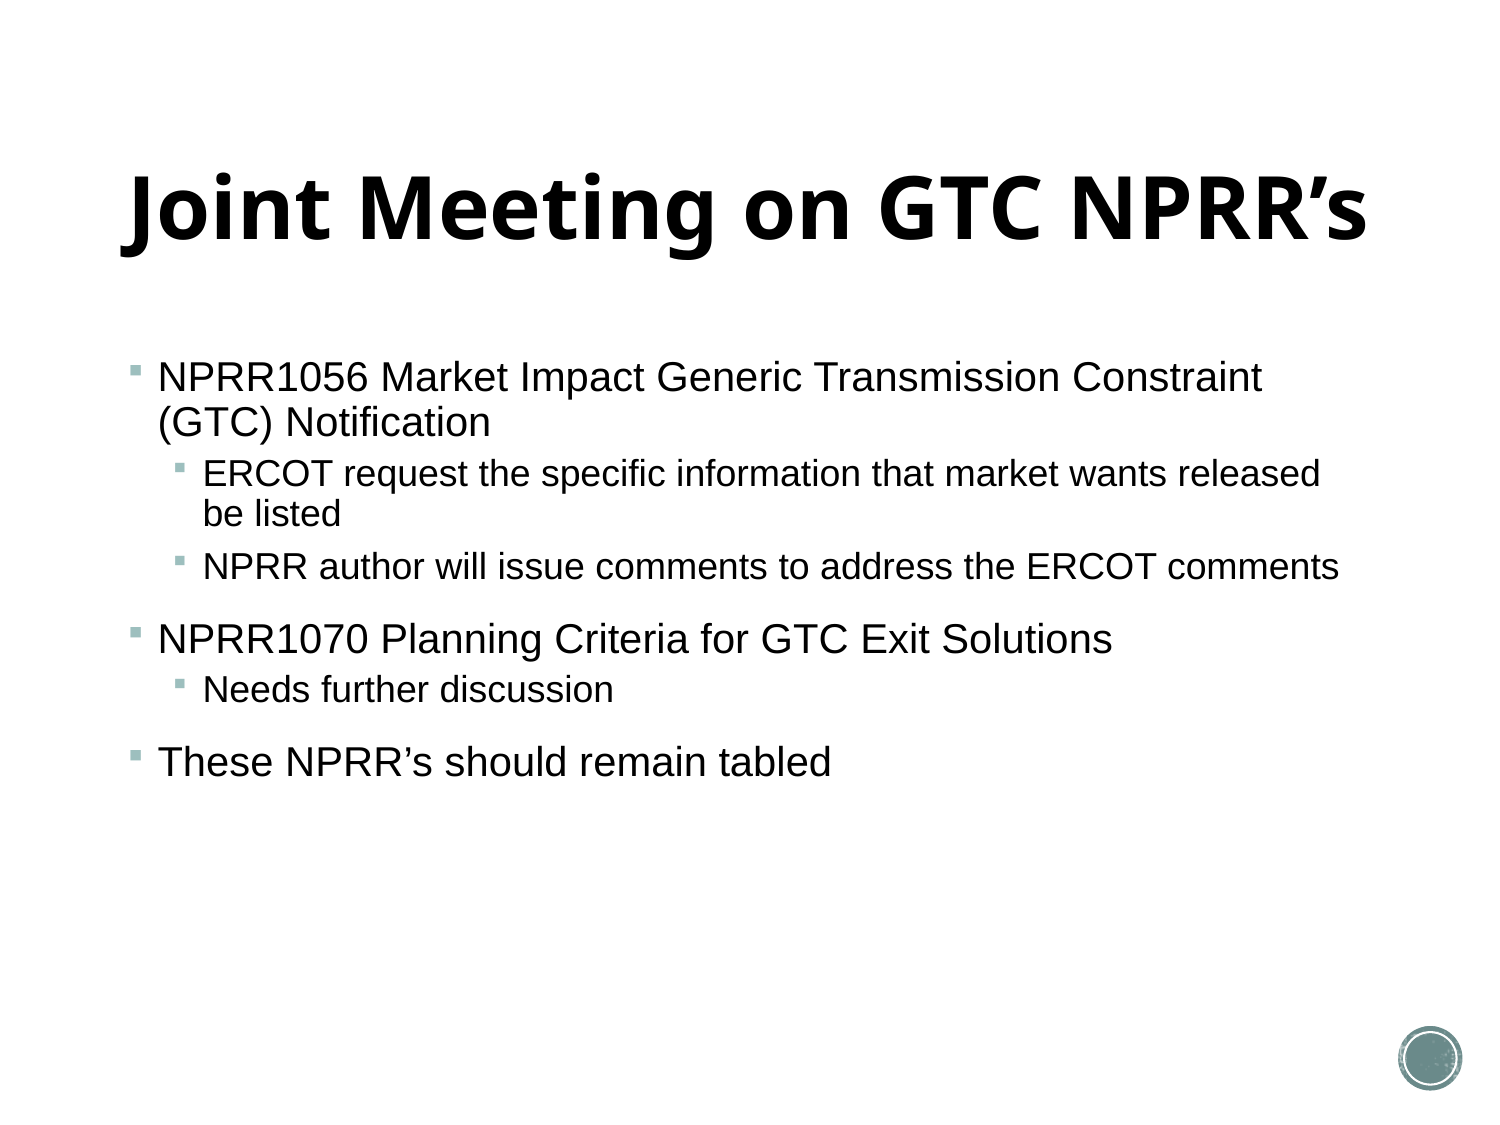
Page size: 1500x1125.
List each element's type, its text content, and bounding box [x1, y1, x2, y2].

title Joint Meeting on GTC NPRR’s [112, 79, 1388, 344]
list NPRR1056 Market Impact Generic Transmission Constraint (GTC) Notification ERCOT request the specific information that market wants released be listed NPRR author will issue comments to address the ERCOT comments NPRR1070 Planning Criteria for GTC Exit Solutions Needs further discussion These NPRR’s should remain tabled [112, 348, 1388, 1013]
